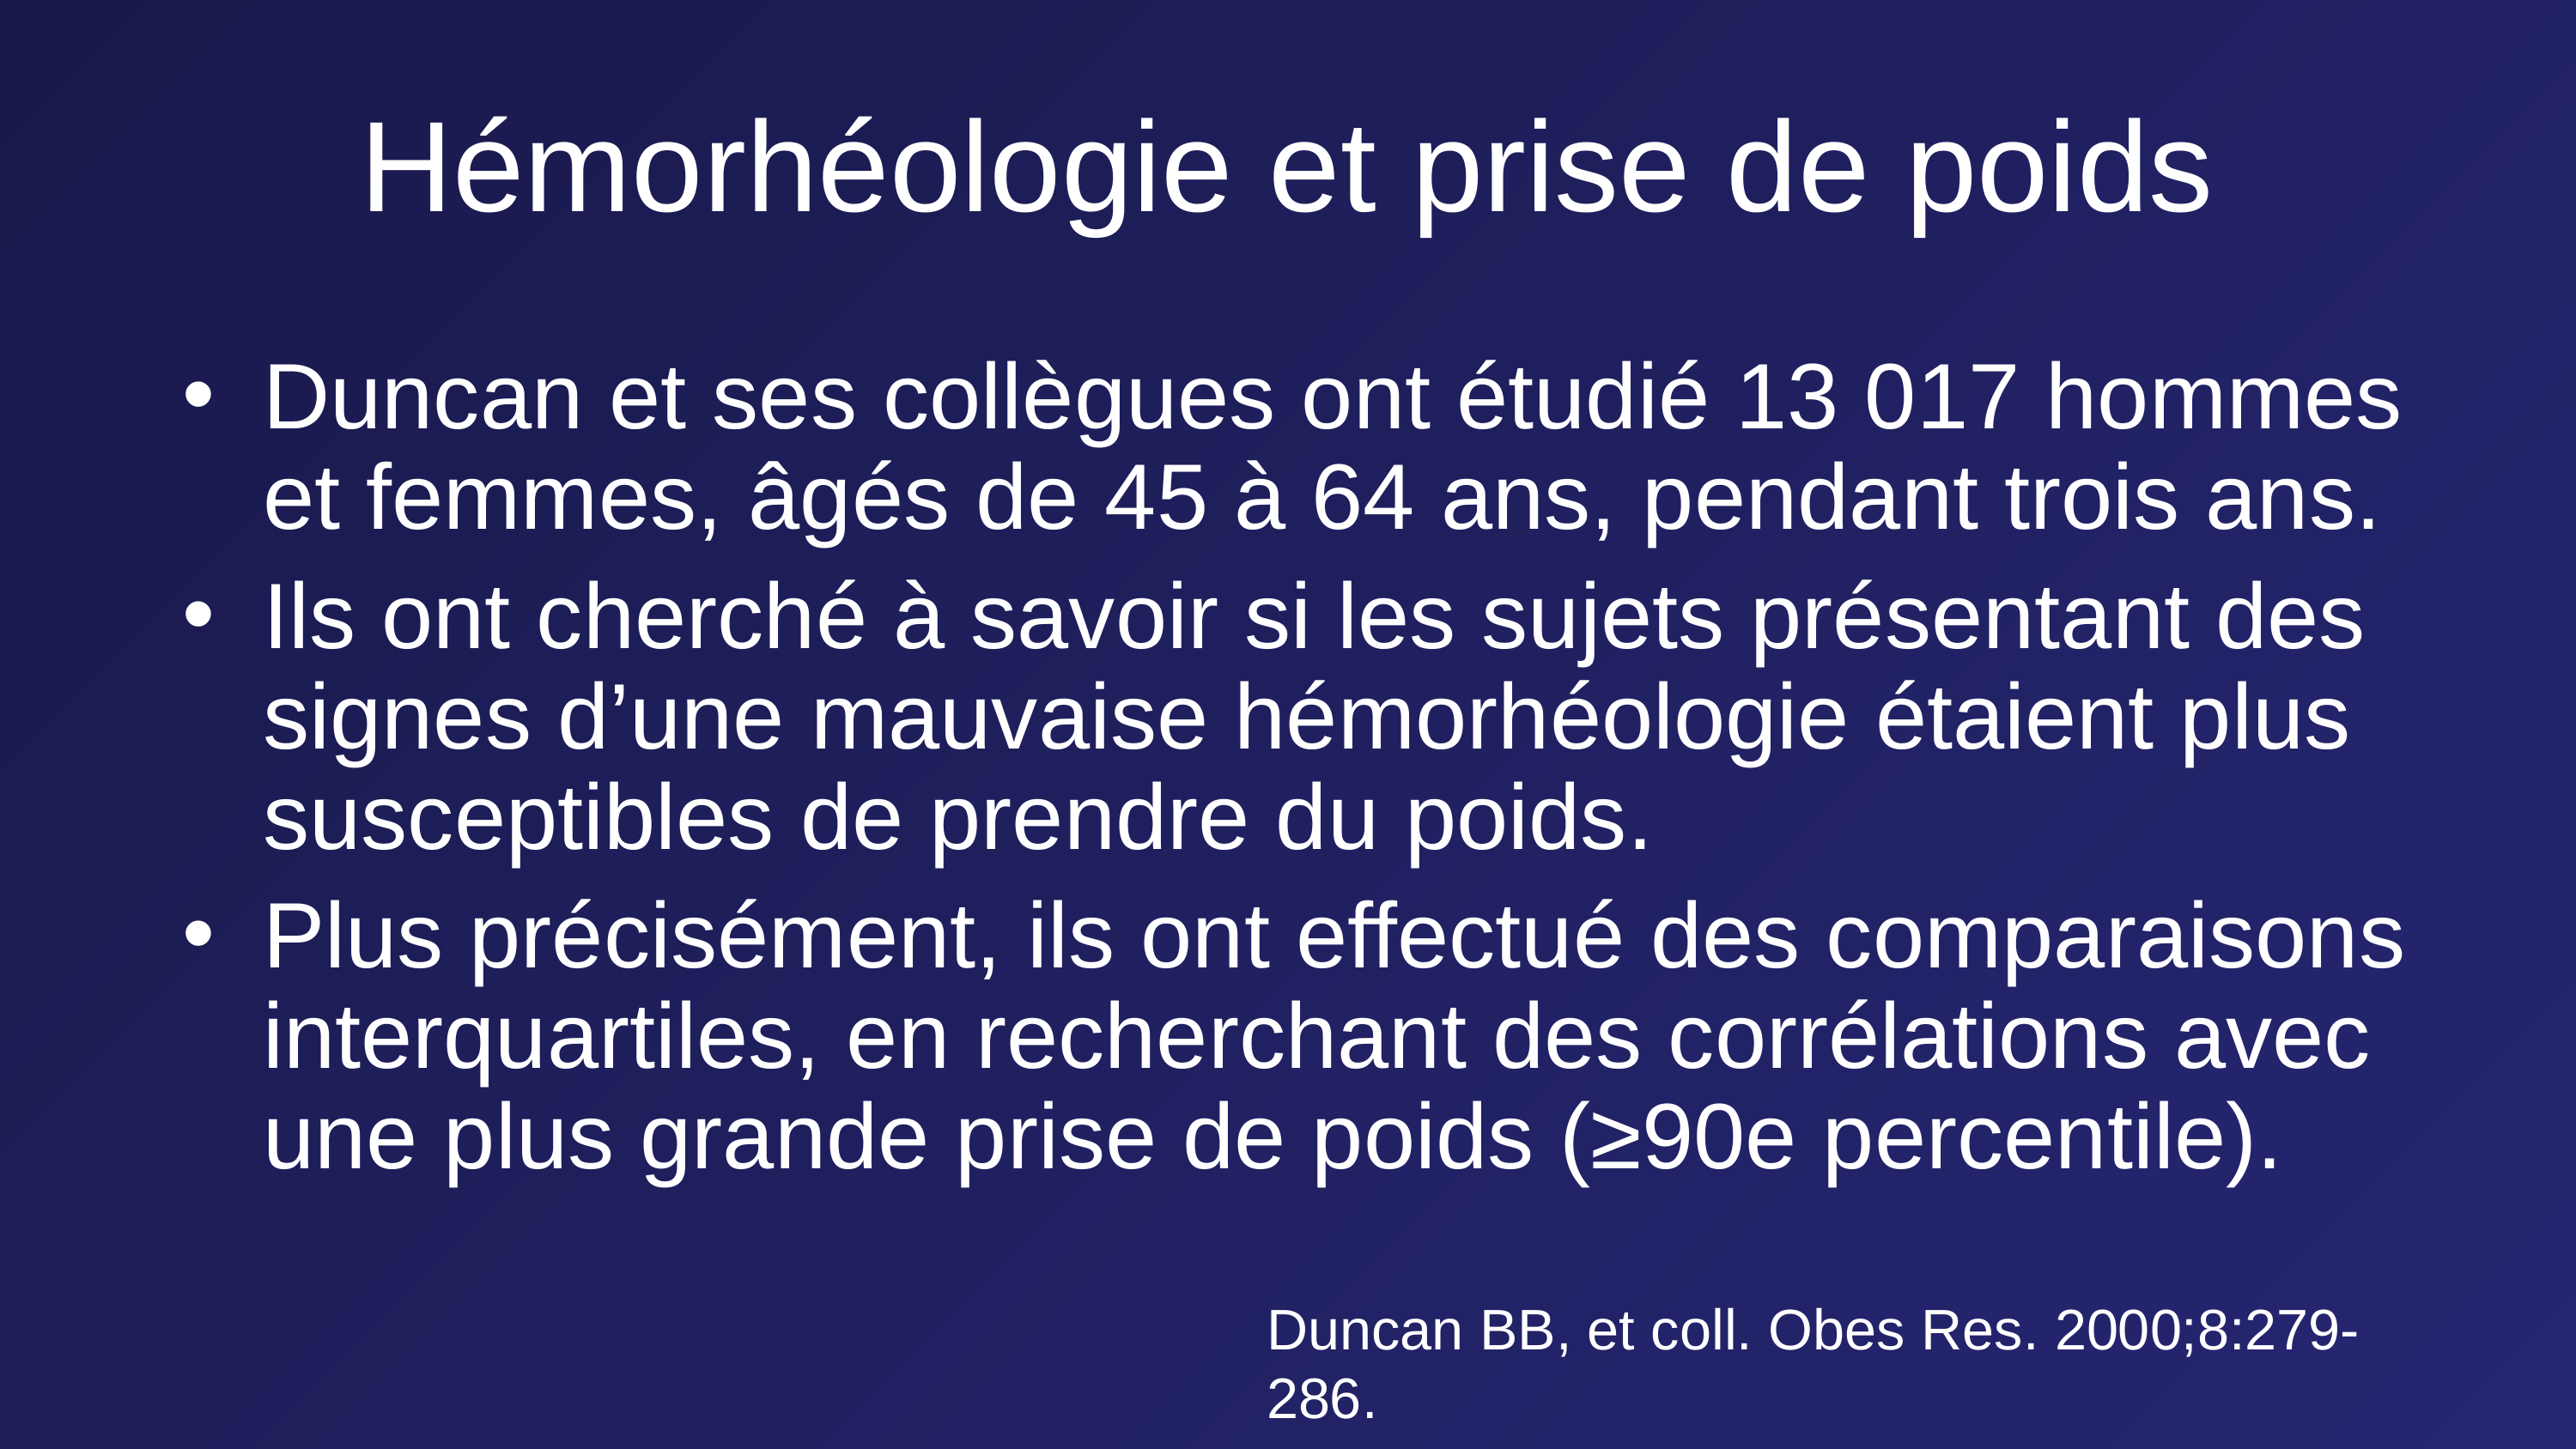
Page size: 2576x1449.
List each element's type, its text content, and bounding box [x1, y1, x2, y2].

list Duncan et ses collègues ont étudié 13 017 hommes et femmes, âgés de 45 à 64 ans, pendant trois ans. Ils ont cherché à savoir si les sujets présentant des signes d’une mauvaise hémorhéologie étaient plus susceptibles de prendre du poids. Plus précisément, ils ont effectué des comparaisons interquartiles, en recherchant des corrélations avec une plus grande prise de poids (≥90e percentile). [161, 337, 2447, 1170]
text_box Duncan BB, et coll. Obes Res. 2000;8:279-286. [1244, 1282, 2470, 1441]
title Hémorhéologie et prise de poids [304, 91, 2272, 230]
